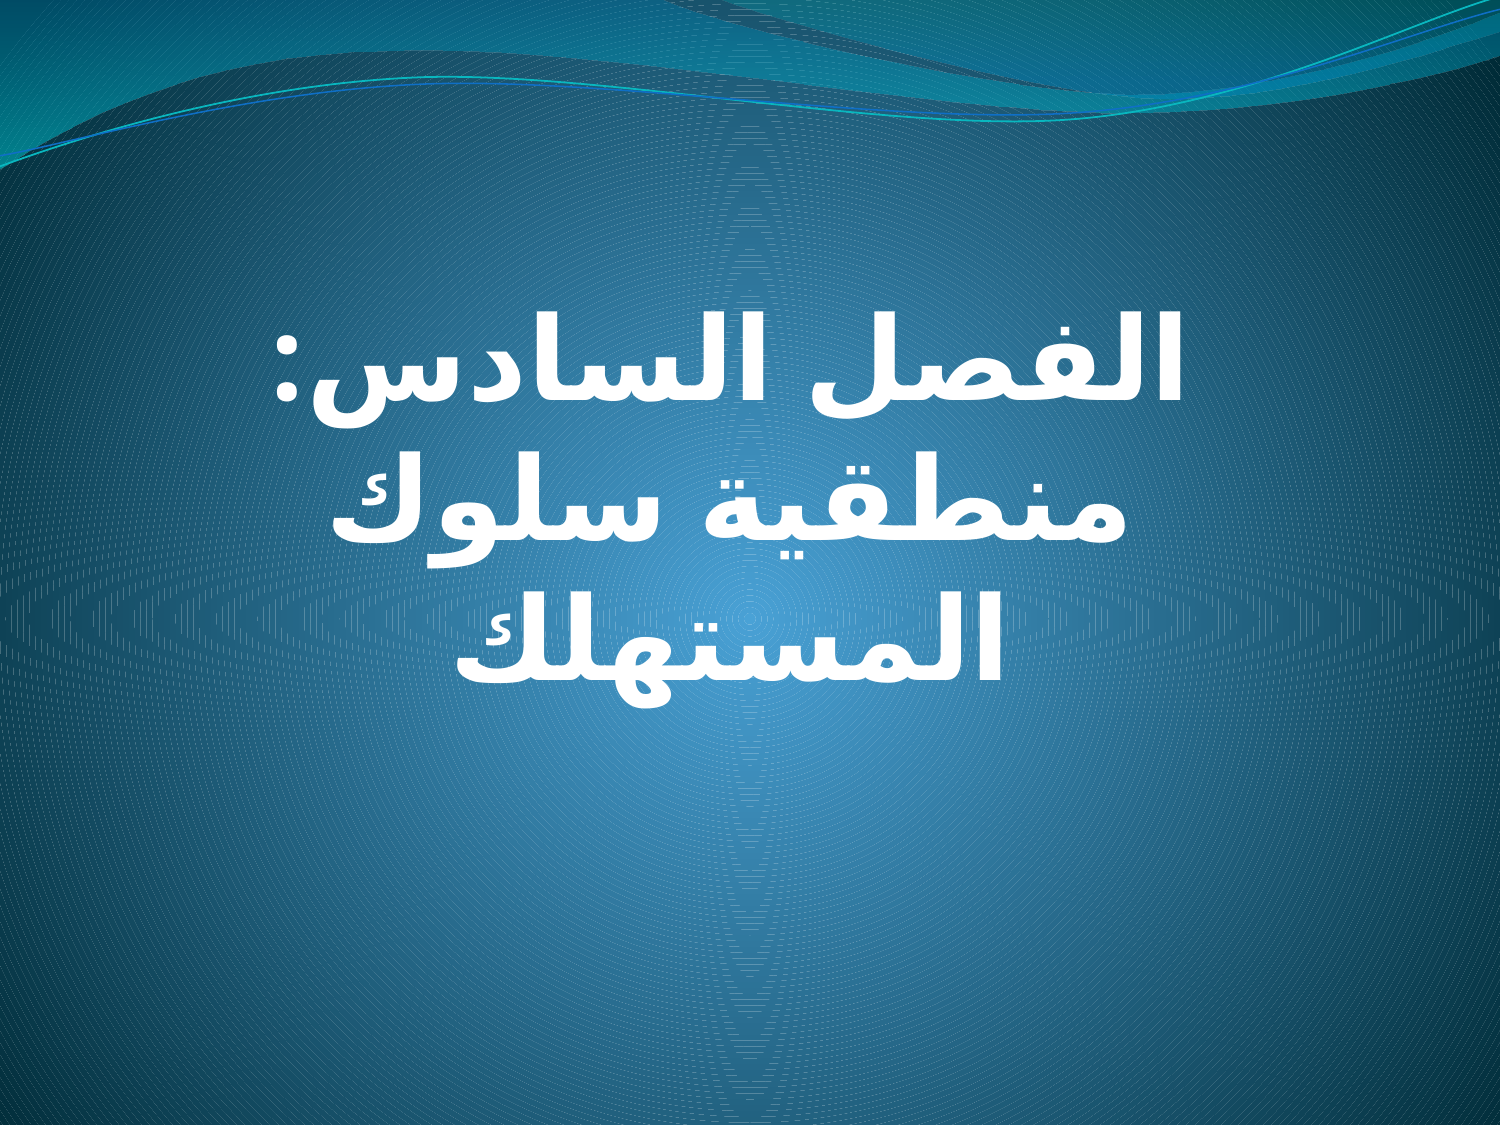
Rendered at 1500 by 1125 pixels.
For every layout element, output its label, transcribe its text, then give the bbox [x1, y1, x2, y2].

title الفصل السادس: منطقية سلوك المستهلك [87, 404, 1376, 705]
